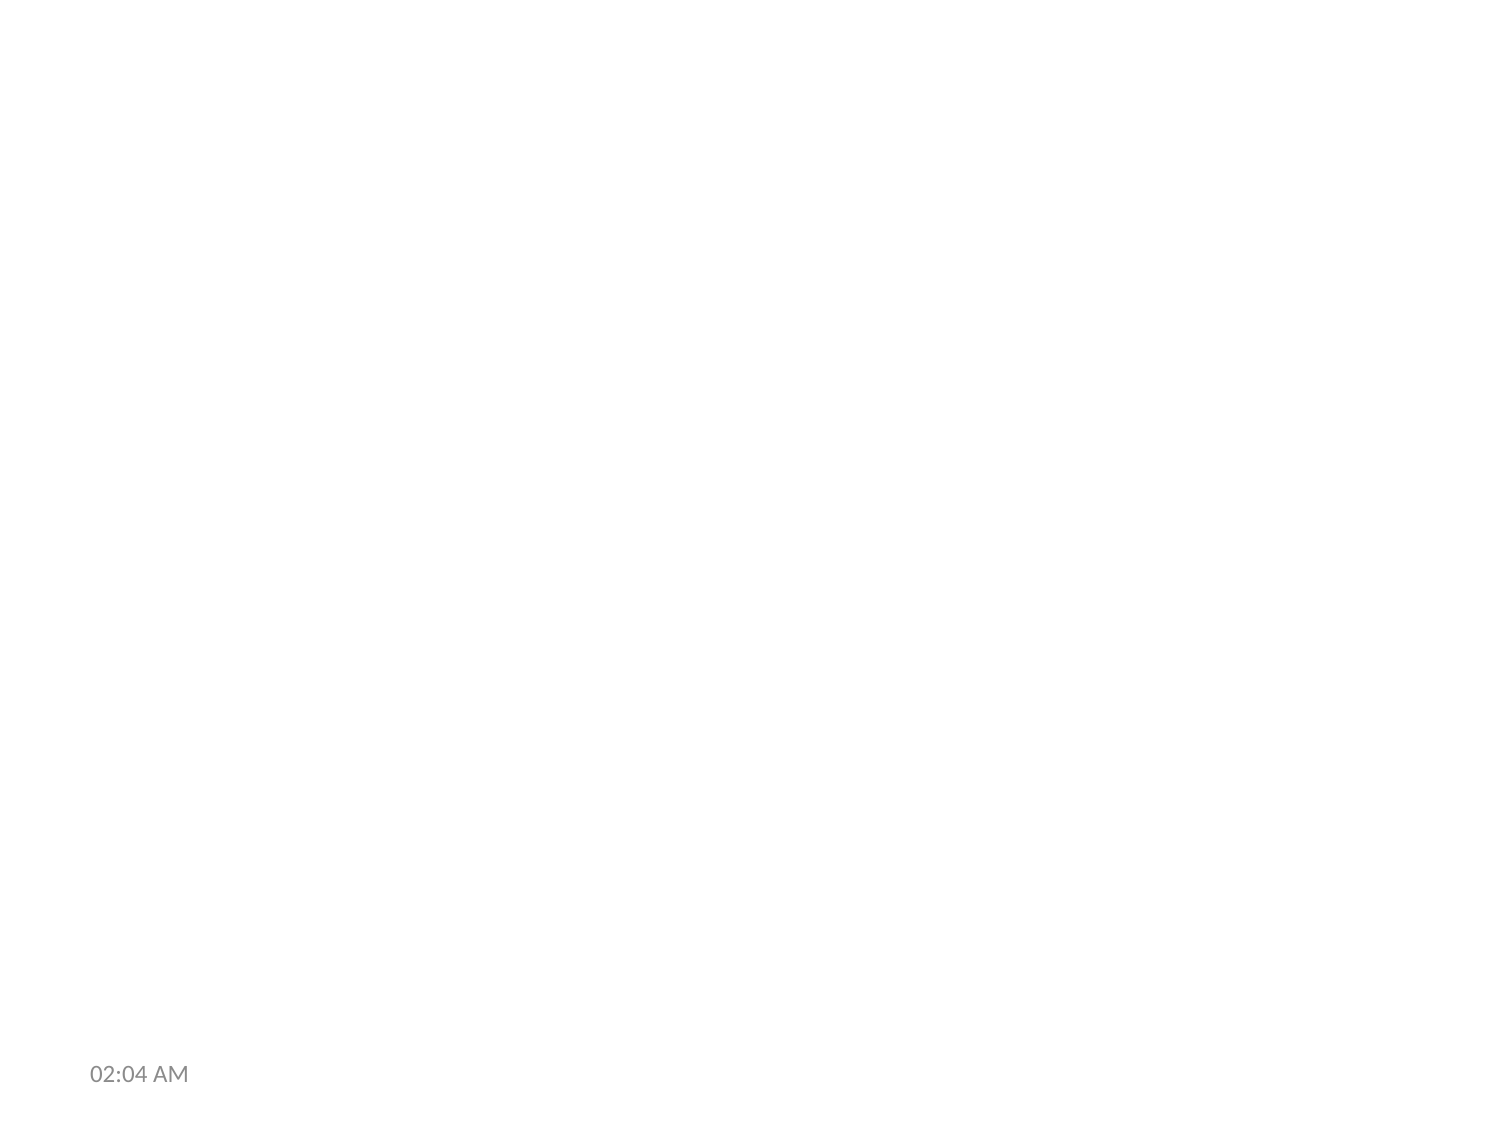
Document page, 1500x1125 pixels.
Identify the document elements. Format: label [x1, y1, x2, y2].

slide_number [75, 1042, 425, 1103]
